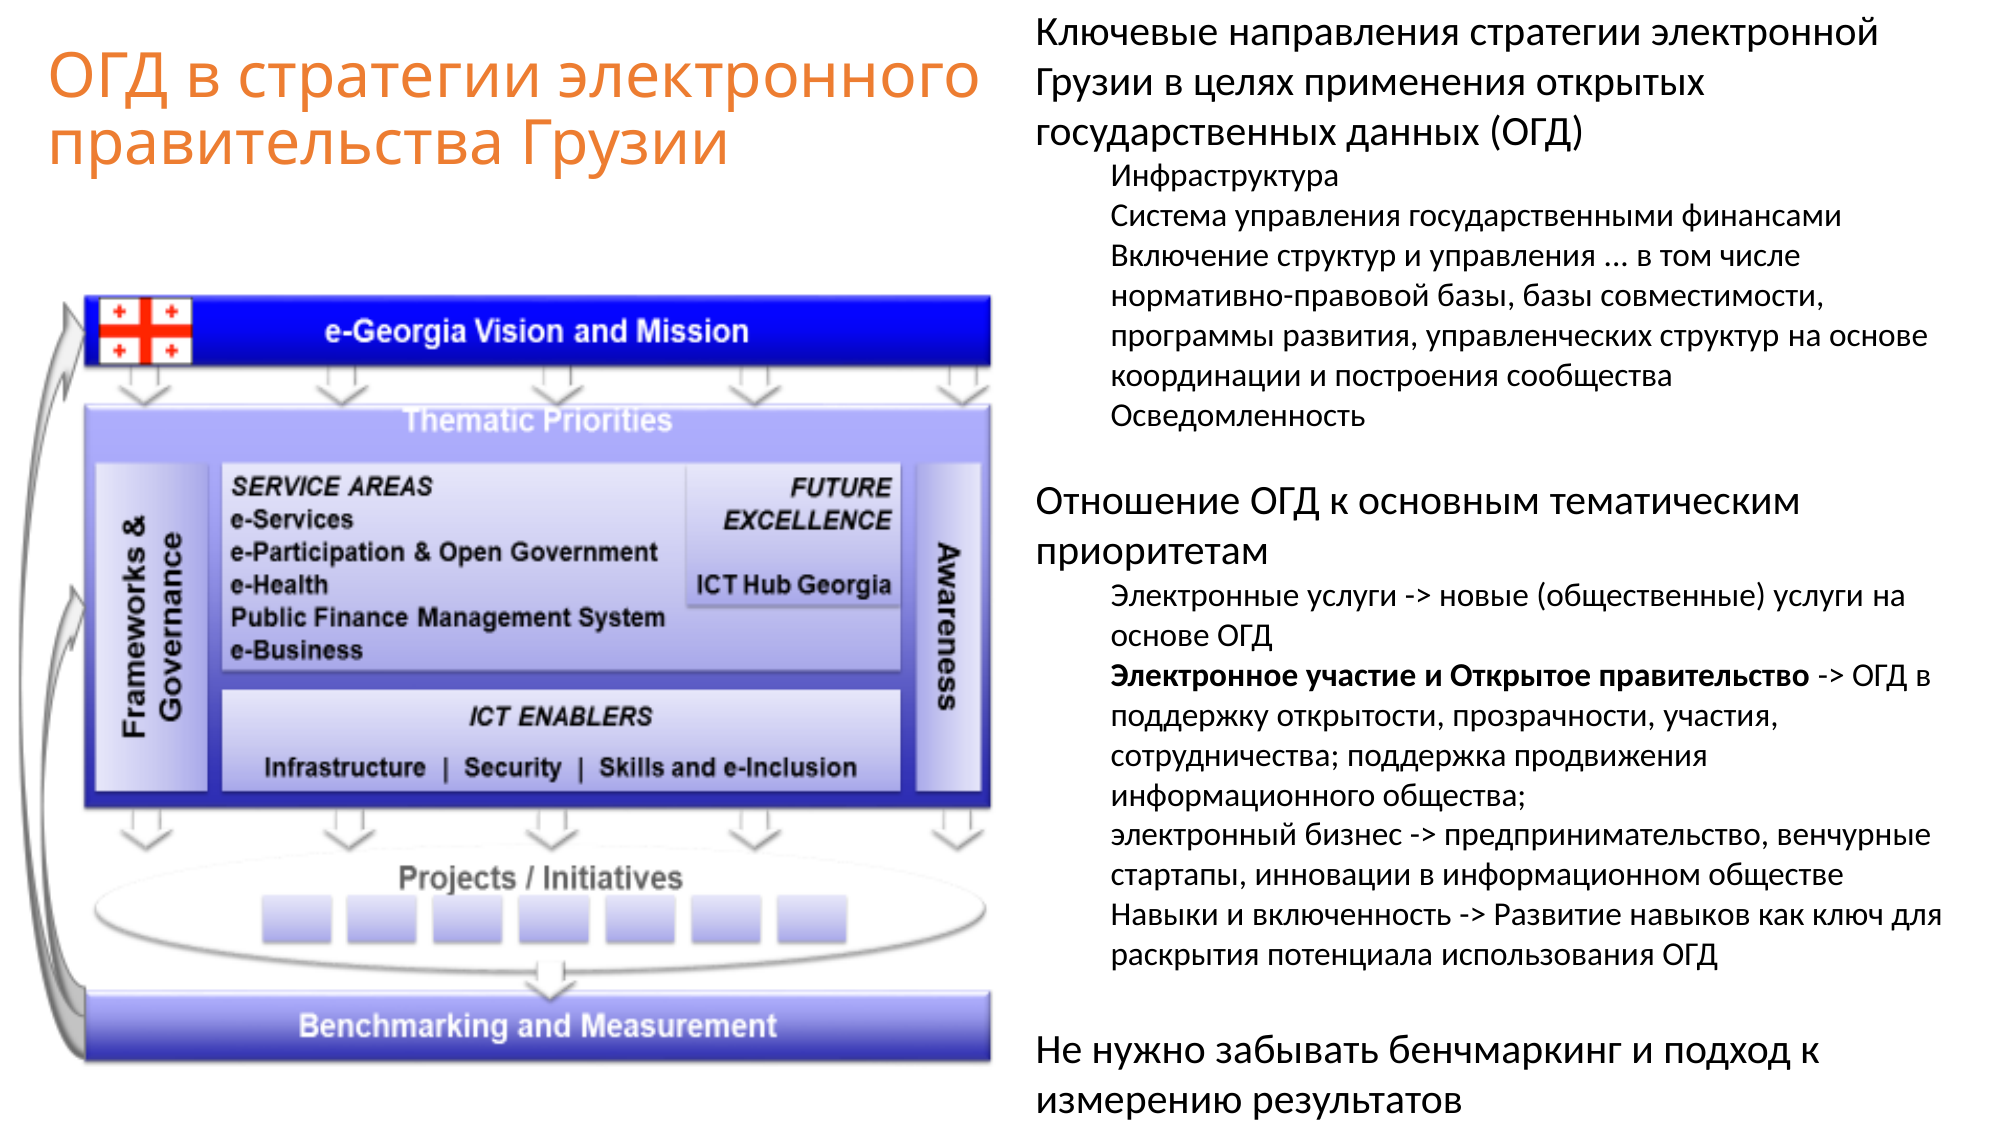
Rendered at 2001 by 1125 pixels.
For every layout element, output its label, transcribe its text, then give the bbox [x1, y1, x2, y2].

text_box Ключевые направления стратегии электронной Грузии в целях применения открытых государственных данных (ОГД) Инфраструктура Система управления государственными финансами Включение структур и управления ... в том числе нормативно-правовой базы, базы совместимости, программы развития, управленческих структур на основе координации и построения сообщества Осведомленность Отношение ОГД к основным тематическим приоритетам Электронные услуги -> новые (общественные) услуги на основе ОГД Электронное участие и Открытое правительство -> ОГД в поддержку открытости, прозрачности, участия, сотрудничества; поддержка продвижения информационного общества; электронный бизнес -> предпринимательство, венчурные стартапы, инновации в информационном обществе Навыки и включенность -> Развитие навыков как ключ для раскрытия потенциала использования ОГД Не нужно забывать бенчмаркинг и подход к измерению результатов [1020, 0, 1966, 1125]
title ОГД в стратегии электронного правительства Грузии [32, 59, 1020, 162]
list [7, 273, 1012, 1085]
